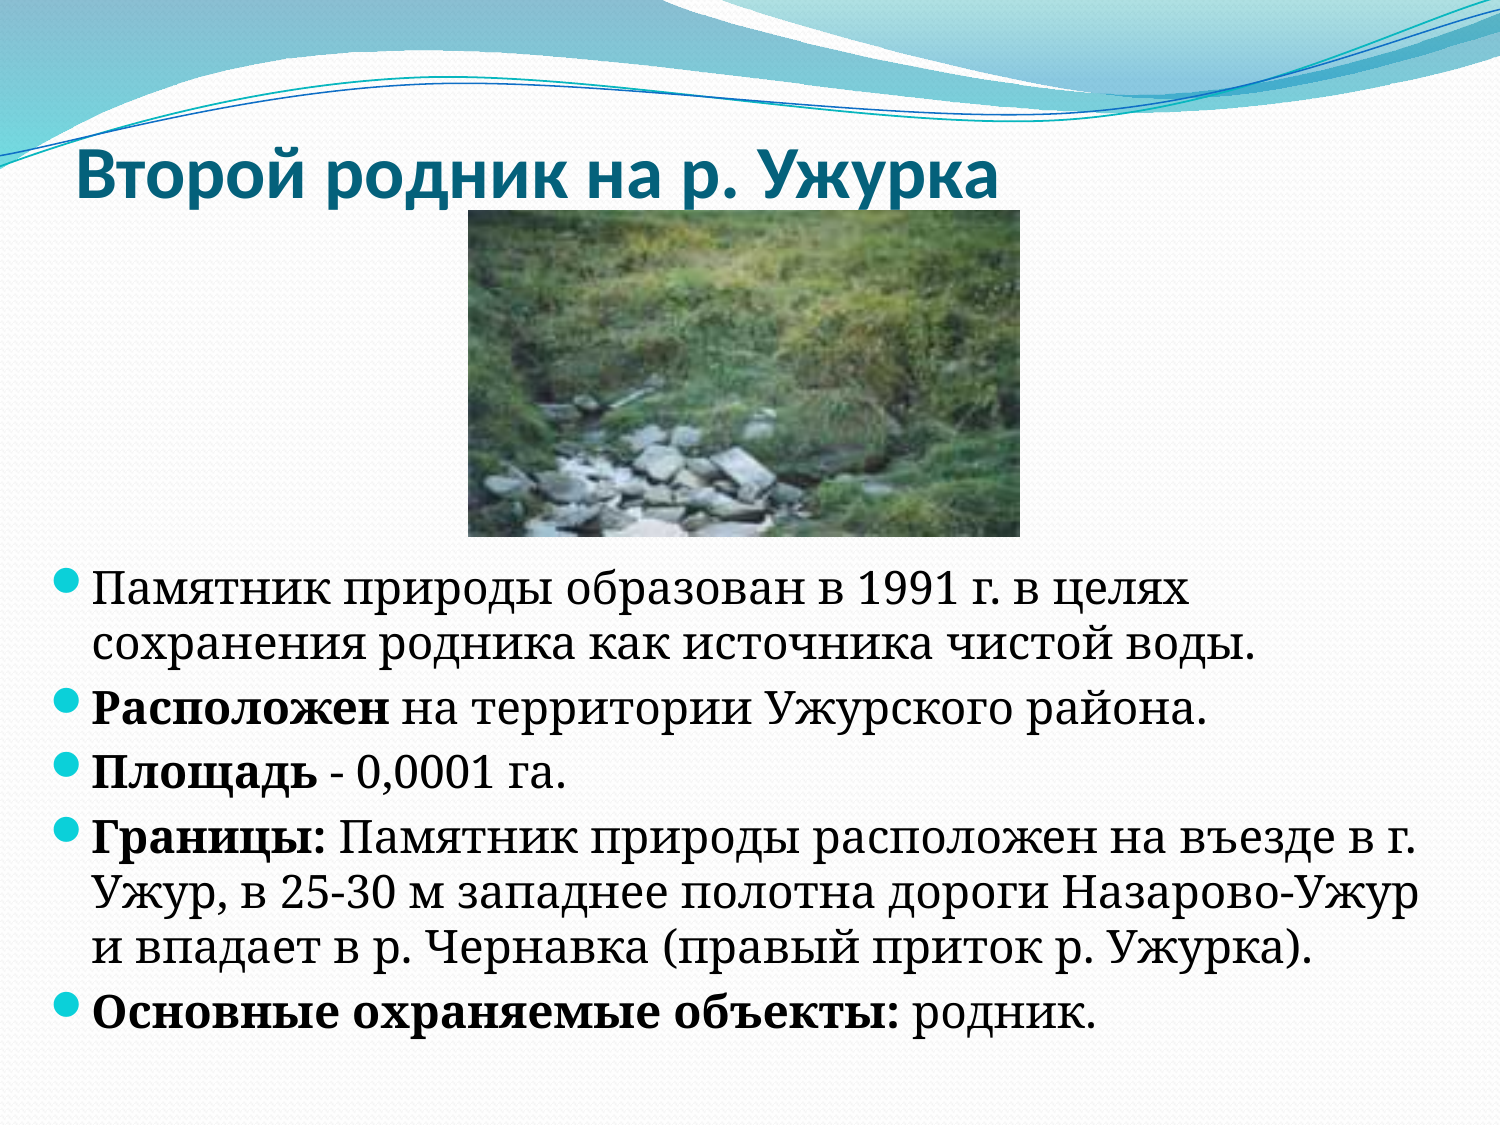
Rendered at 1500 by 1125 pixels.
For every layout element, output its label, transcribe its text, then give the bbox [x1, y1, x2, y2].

title Озеро Тиберкуль [461, 211, 468, 304]
title Озеро Тиберкуль [1020, 211, 1027, 304]
list Памятник природы образован в 1991 г. в целях сохранения родника как источника чистой воды. Расположен на территории Ужурского района. Площадь - 0,0001 га. Границы: Памятник природы расположен на въезде в г. Ужур, в 25-30 м западнее полотна дороги Назарово-Ужур и впадает в р. Чернавка (правый приток р. Ужурка). Основные охраняемые объекты: родник. [35, 550, 1465, 1079]
picture [468, 210, 1020, 537]
title Второй родник на р. Ужурка [75, 115, 1425, 304]
